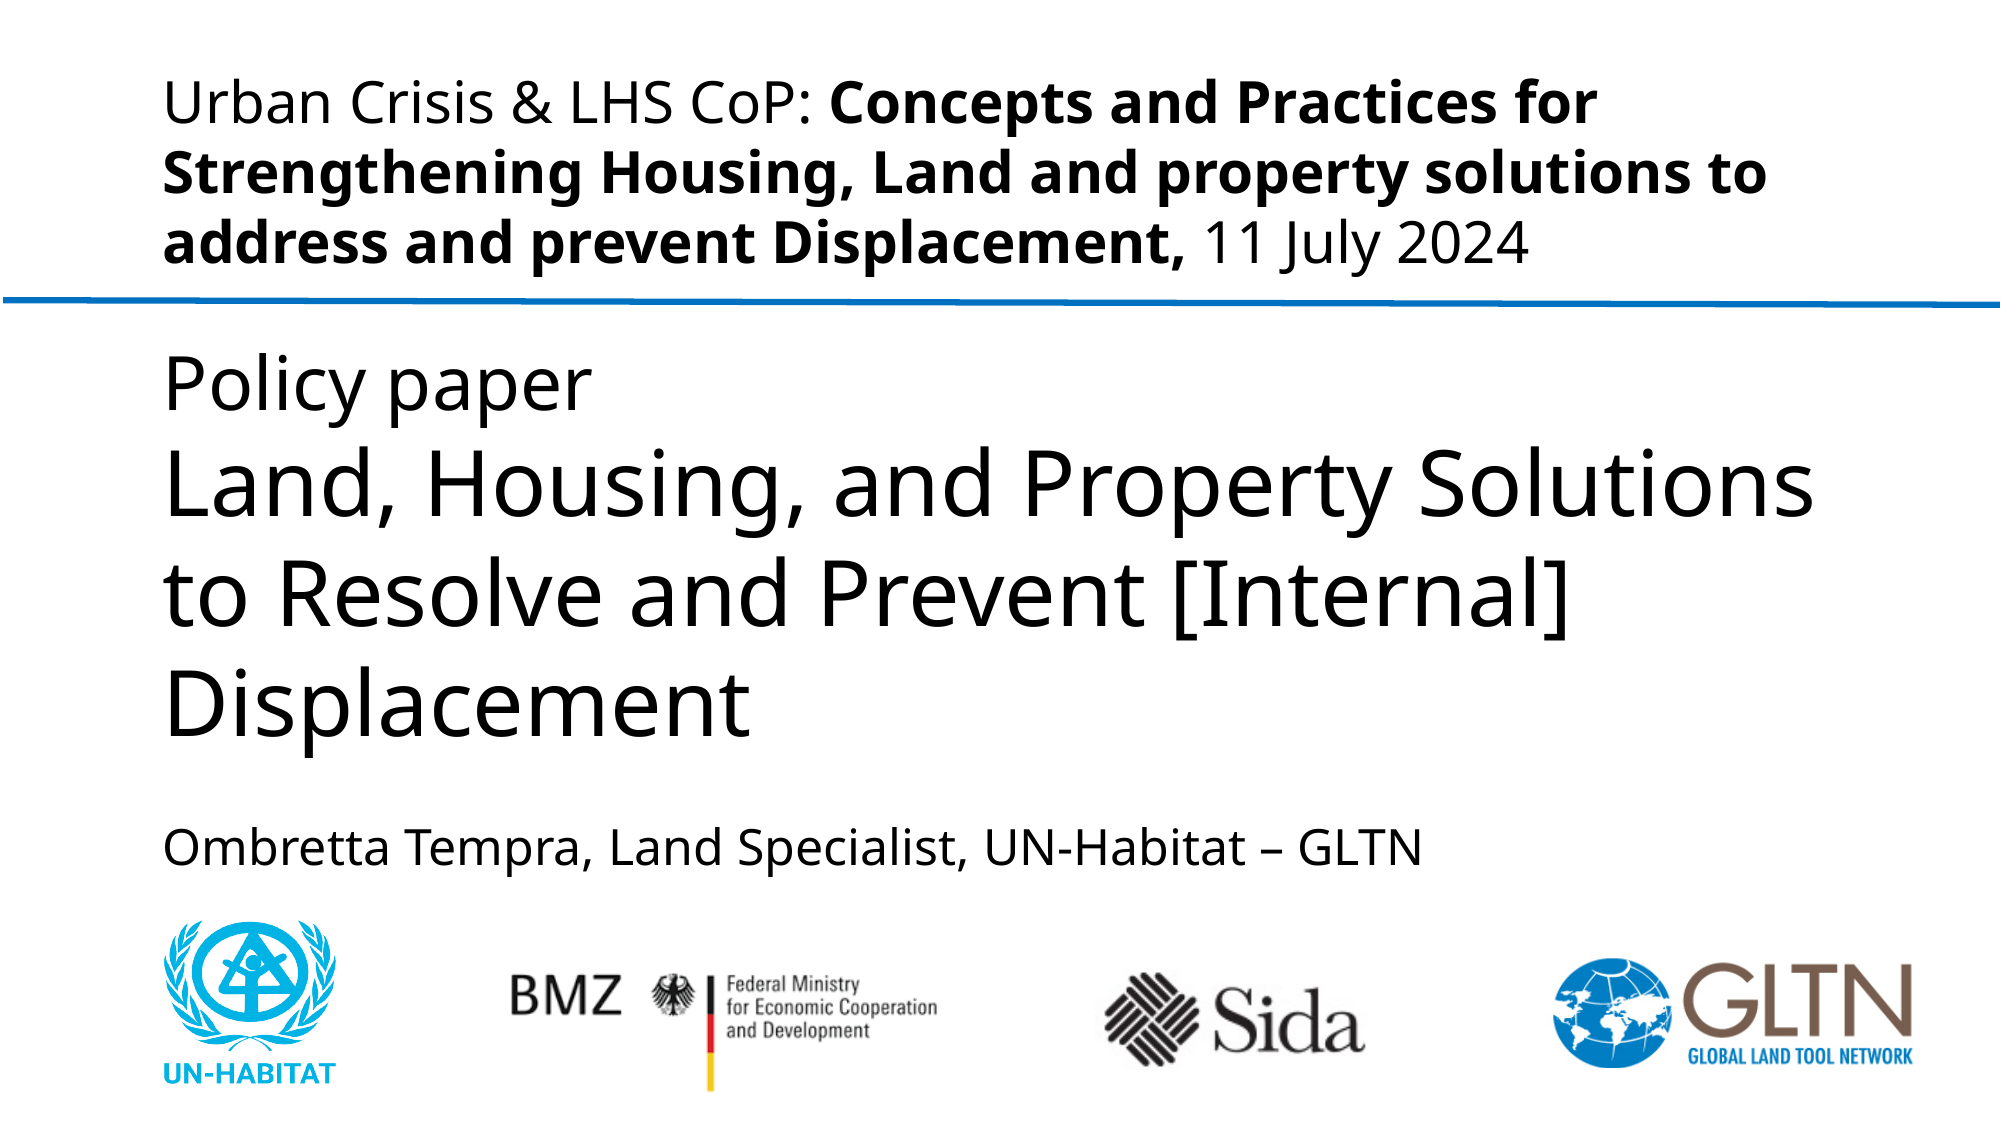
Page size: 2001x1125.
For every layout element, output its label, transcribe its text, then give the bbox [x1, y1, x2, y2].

picture [164, 920, 336, 1084]
picture [313, 947, 323, 957]
picture [174, 966, 181, 980]
picture [330, 1067, 336, 1084]
text_box Urban Crisis & LHS CoP: Concepts and Practices for Strengthening Housing, Land and property solutions to address and prevent Displacement, 11 July 2024 Policy paper Land, Housing, and Property Solutions to Resolve and Prevent [Internal] Displacement Ombretta Tempra, Land Specialist, UN-Habitat – GLTN [148, 306, 1929, 943]
text_box Urban Crisis & LHS CoP: Concepts and Practices for Strengthening Housing, Land and property solutions to address and prevent Displacement, 11 July 2024 Policy paper Land, Housing, and Property Solutions to Resolve and Prevent [Internal] Displacement Ombretta Tempra, Land Specialist, UN-Habitat – GLTN [148, 57, 1929, 299]
picture [301, 920, 336, 968]
picture [290, 1015, 302, 1030]
picture [177, 948, 186, 957]
picture [1536, 944, 1930, 1069]
picture [501, 971, 942, 1095]
picture [320, 967, 327, 979]
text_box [2, 299, 2000, 306]
picture [198, 1019, 209, 1030]
picture [189, 1073, 196, 1084]
picture [222, 1075, 229, 1084]
picture [1080, 954, 1398, 1093]
picture [164, 920, 199, 964]
